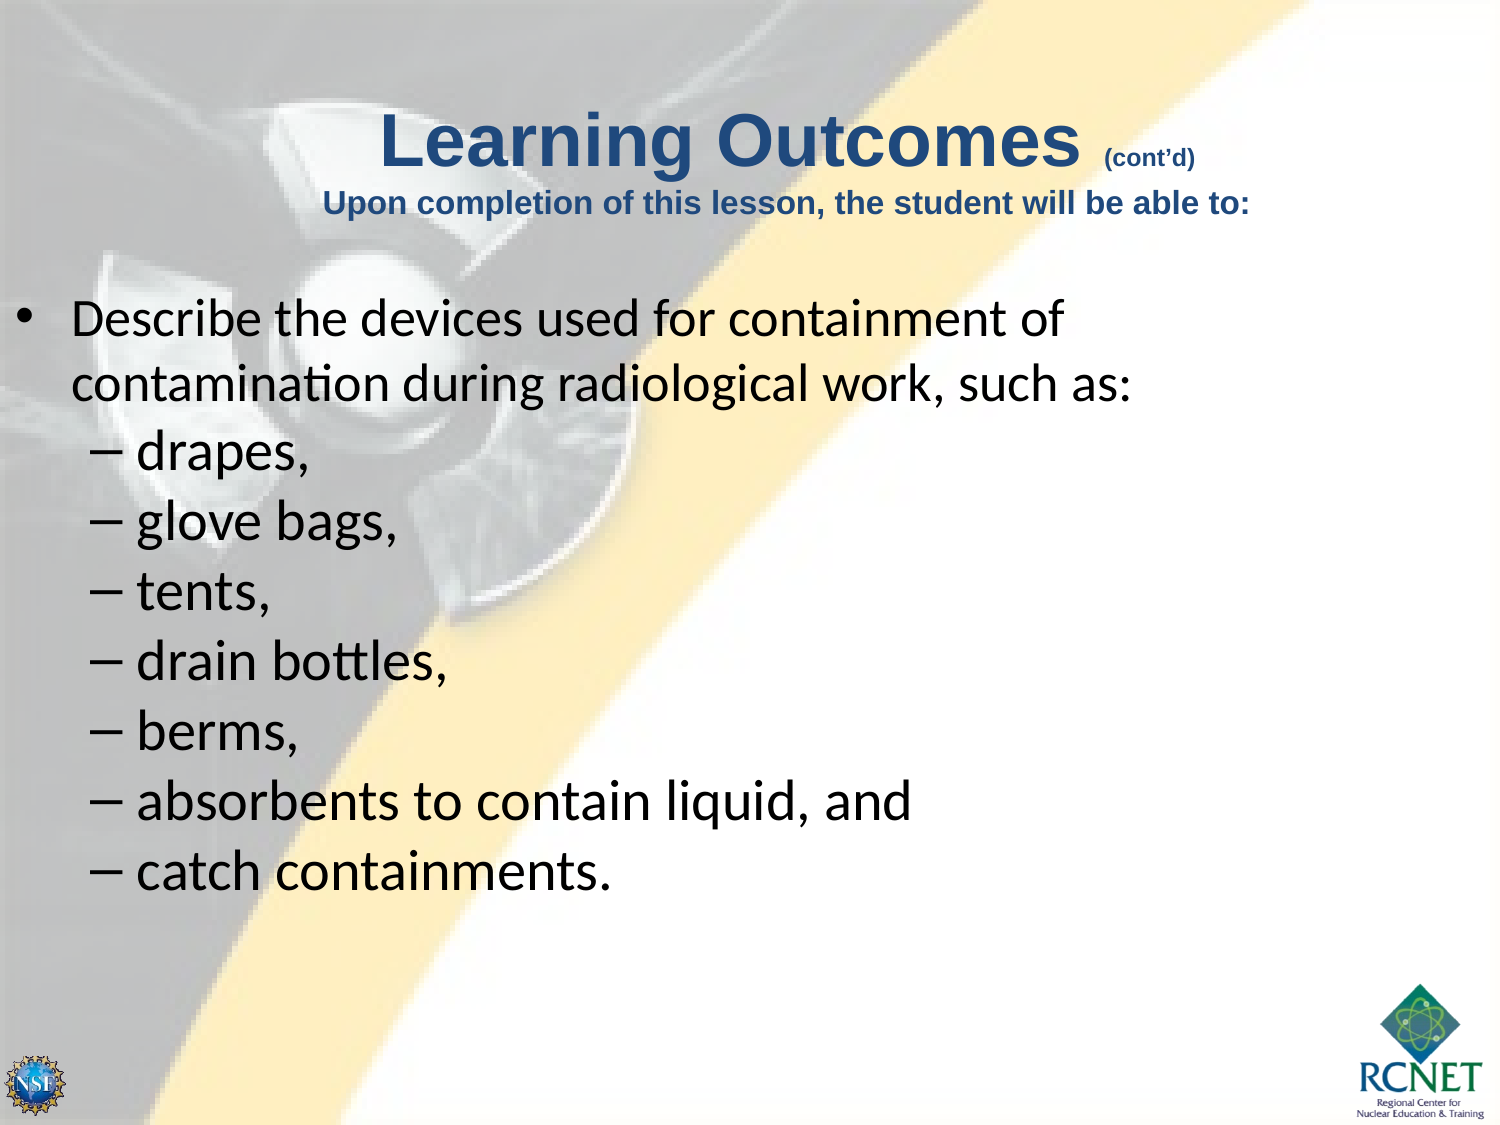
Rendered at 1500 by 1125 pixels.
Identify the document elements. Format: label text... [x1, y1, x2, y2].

picture [1332, 977, 1500, 1125]
list Describe the devices used for containment of contamination during radiological work, such as: drapes, glove bags, tents, drain bottles, berms, absorbents to contain liquid, and catch containments. [0, 275, 1325, 1013]
text_box Learning Outcomes (cont’d) Upon completion of this lesson, the student will be able to: [200, 62, 1375, 250]
picture [0, 1056, 75, 1116]
